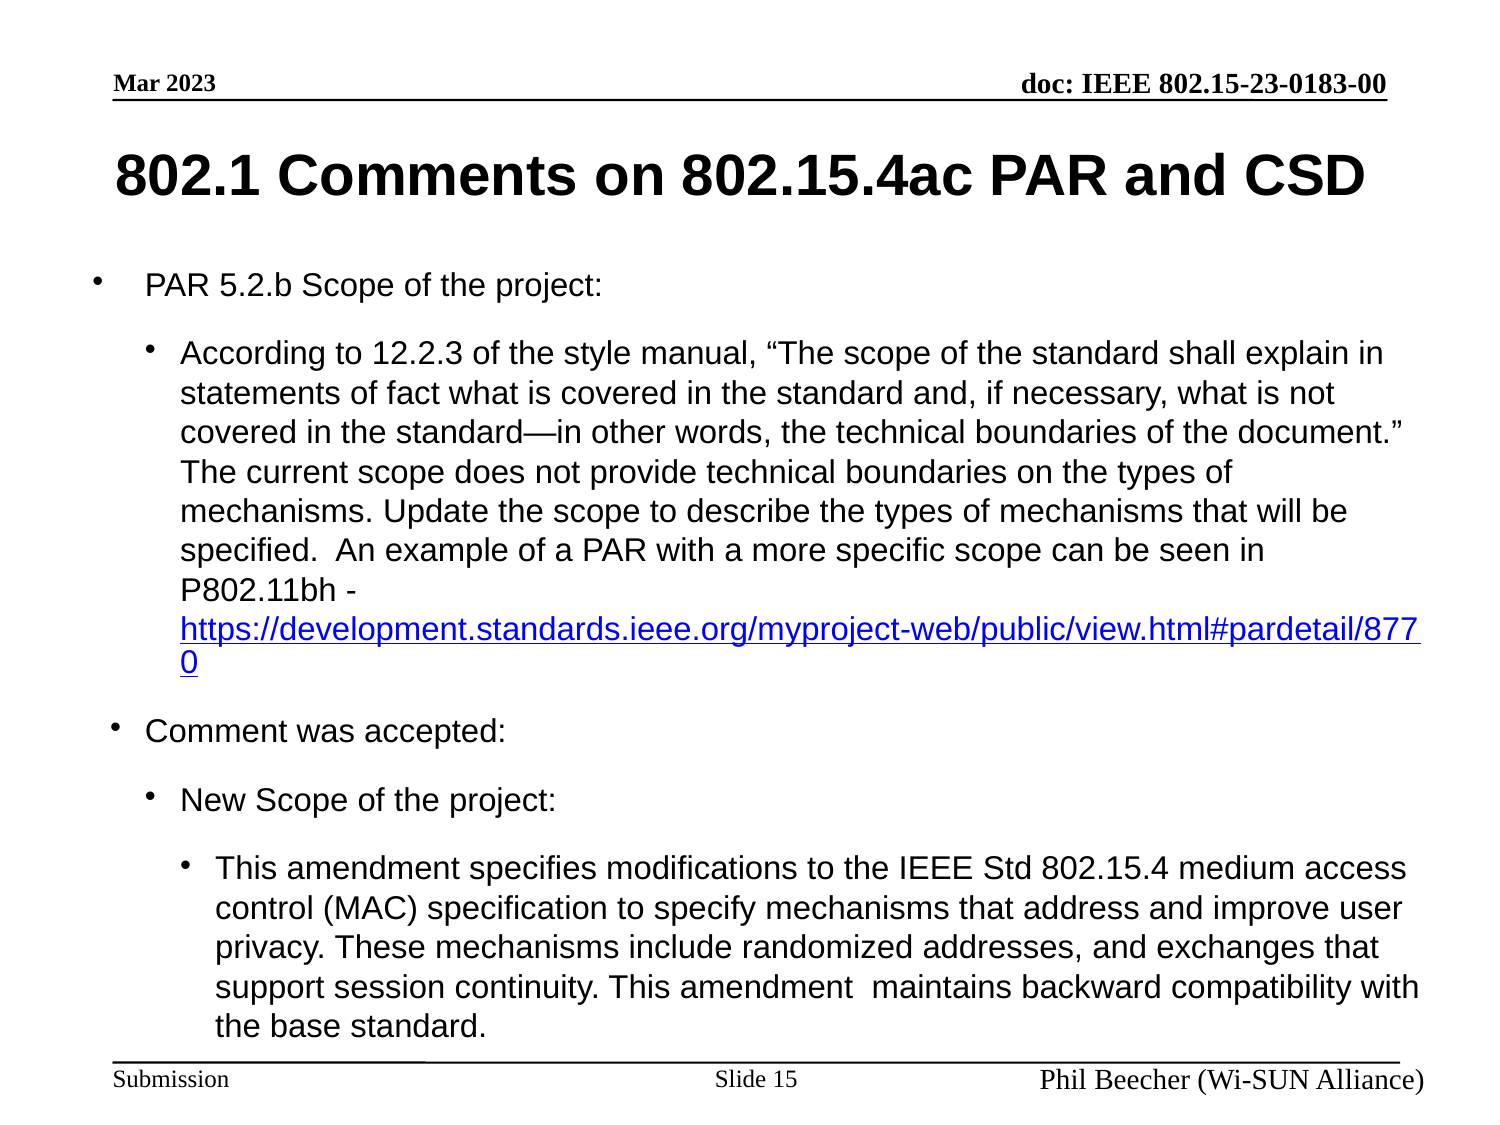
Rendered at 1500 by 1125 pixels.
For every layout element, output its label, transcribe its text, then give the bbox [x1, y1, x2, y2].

text_box Slide 15 [675, 1062, 838, 1093]
text_box 802.1 Comments on 802.15.4ac PAR and CSD [74, 112, 1425, 233]
text_box PAR 5.2.b Scope of the project: According to 12.2.3 of the style manual, “The scope of the standard shall explain in statements of fact what is covered in the standard and, if necessary, what is not covered in the standard—in other words, the technical boundaries of the document.” The current scope does not provide technical boundaries on the types of mechanisms. Update the scope to describe the types of mechanisms that will be specified. An example of a PAR with a more specific scope can be seen in P802.11bh - https://development.standards.ieee.org/myproject-web/public/view.html#pardetail/8770 Comment was accepted: New Scope of the project: This amendment specifies modifications to the IEEE Std 802.15.4 medium access control (MAC) specification to specify mechanisms that address and improve user privacy. These mechanisms include randomized addresses, and exchanges that support session continuity. This amendment maintains backward compatibility with the base standard. [74, 263, 1425, 1013]
